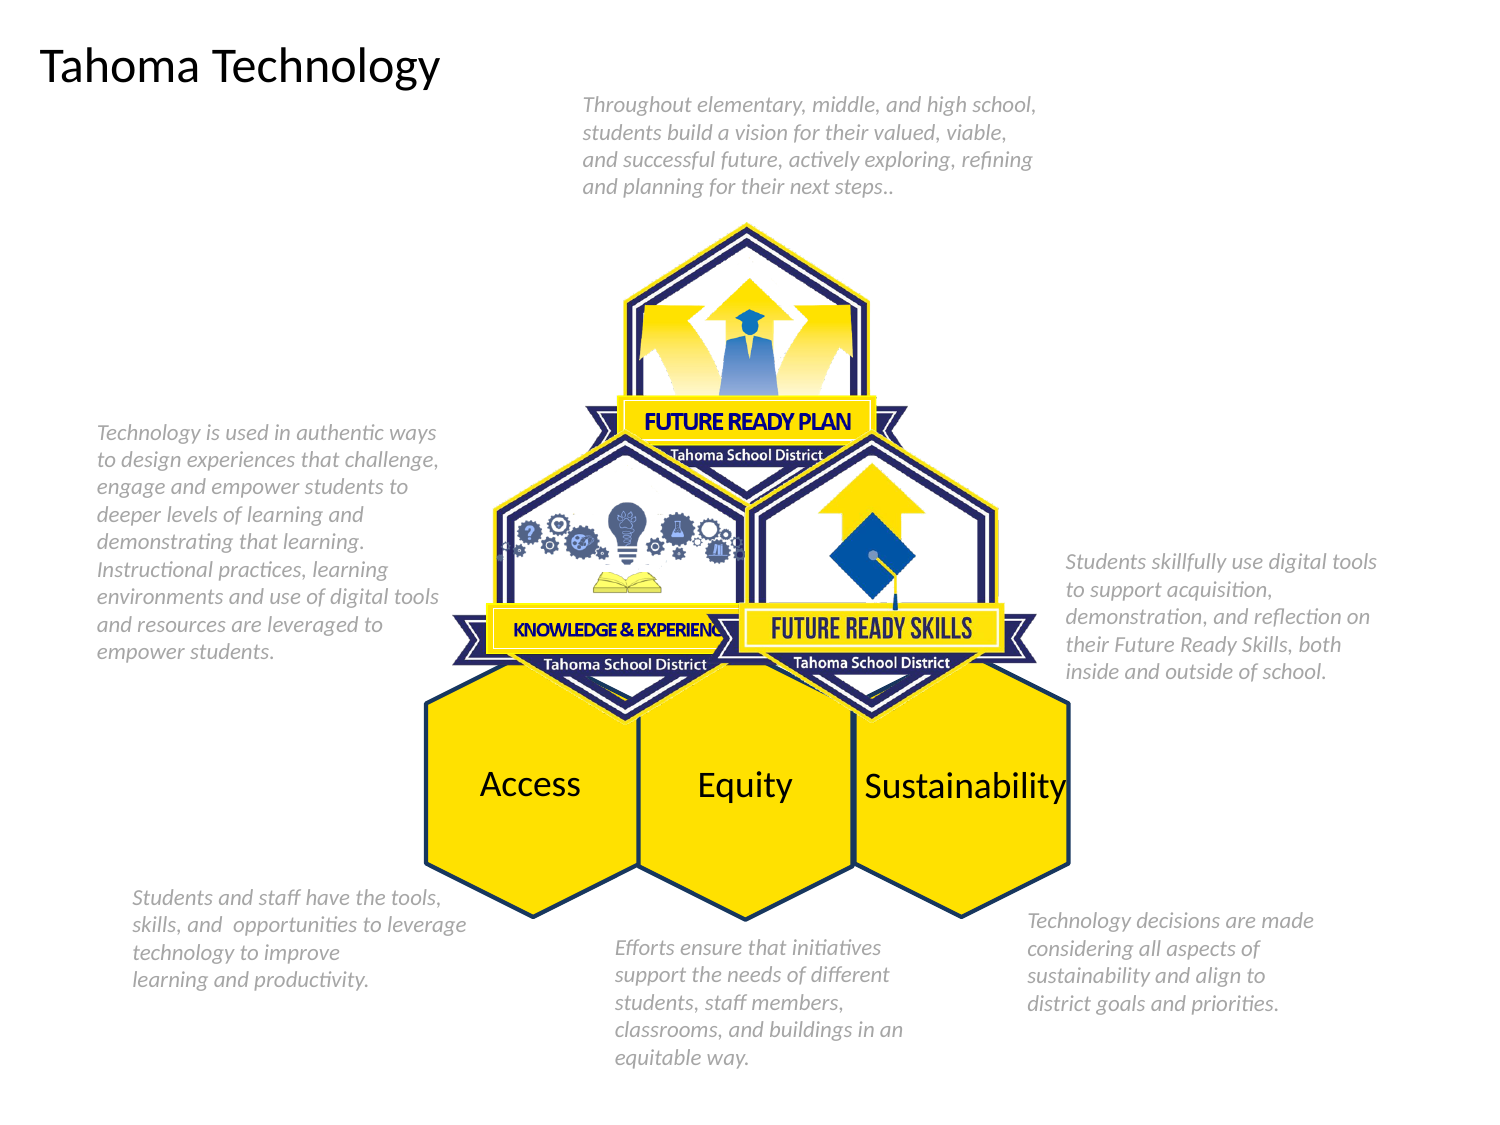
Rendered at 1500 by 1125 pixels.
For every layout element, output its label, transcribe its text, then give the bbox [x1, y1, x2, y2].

text_box [423, 812, 636, 919]
text_box Tahoma Technology [24, 24, 706, 160]
text_box [636, 813, 855, 922]
text_box Access [411, 751, 650, 812]
text_box Sustainability [849, 753, 1085, 814]
text_box Technology decisions are made considering all aspects of sustainability and align to district goals and priorities. [1012, 898, 1340, 1024]
text_box [636, 732, 852, 753]
text_box Students and staff have the tools, skills, and opportunities to leverage technology to improve learning and productivity. [117, 874, 504, 1000]
picture [451, 221, 1037, 725]
text_box [423, 691, 636, 751]
text_box [852, 814, 1071, 919]
text_box Students skillfully use digital tools to support acquisition, demonstration, and reflection on their Future Ready Skills, both inside and outside of school. [1050, 539, 1413, 692]
text_box Efforts ensure that initiatives support the needs of different students, staff members, classrooms, and buildings in an equitable way. [600, 924, 950, 1105]
text_box Throughout elementary, middle, and high school, students build a vision for their valued, viable, and successful future, actively exploring, refining and planning for their next steps.. [567, 82, 1058, 207]
text_box Equity [628, 753, 863, 813]
text_box Technology is used in authentic ways to design experiences that challenge, engage and empower students to deeper levels of learning and demonstrating that learning. Instructional practices, learning environments and use of digital tools and resources are leveraged to empower students. [82, 409, 476, 672]
text_box [852, 687, 1071, 753]
